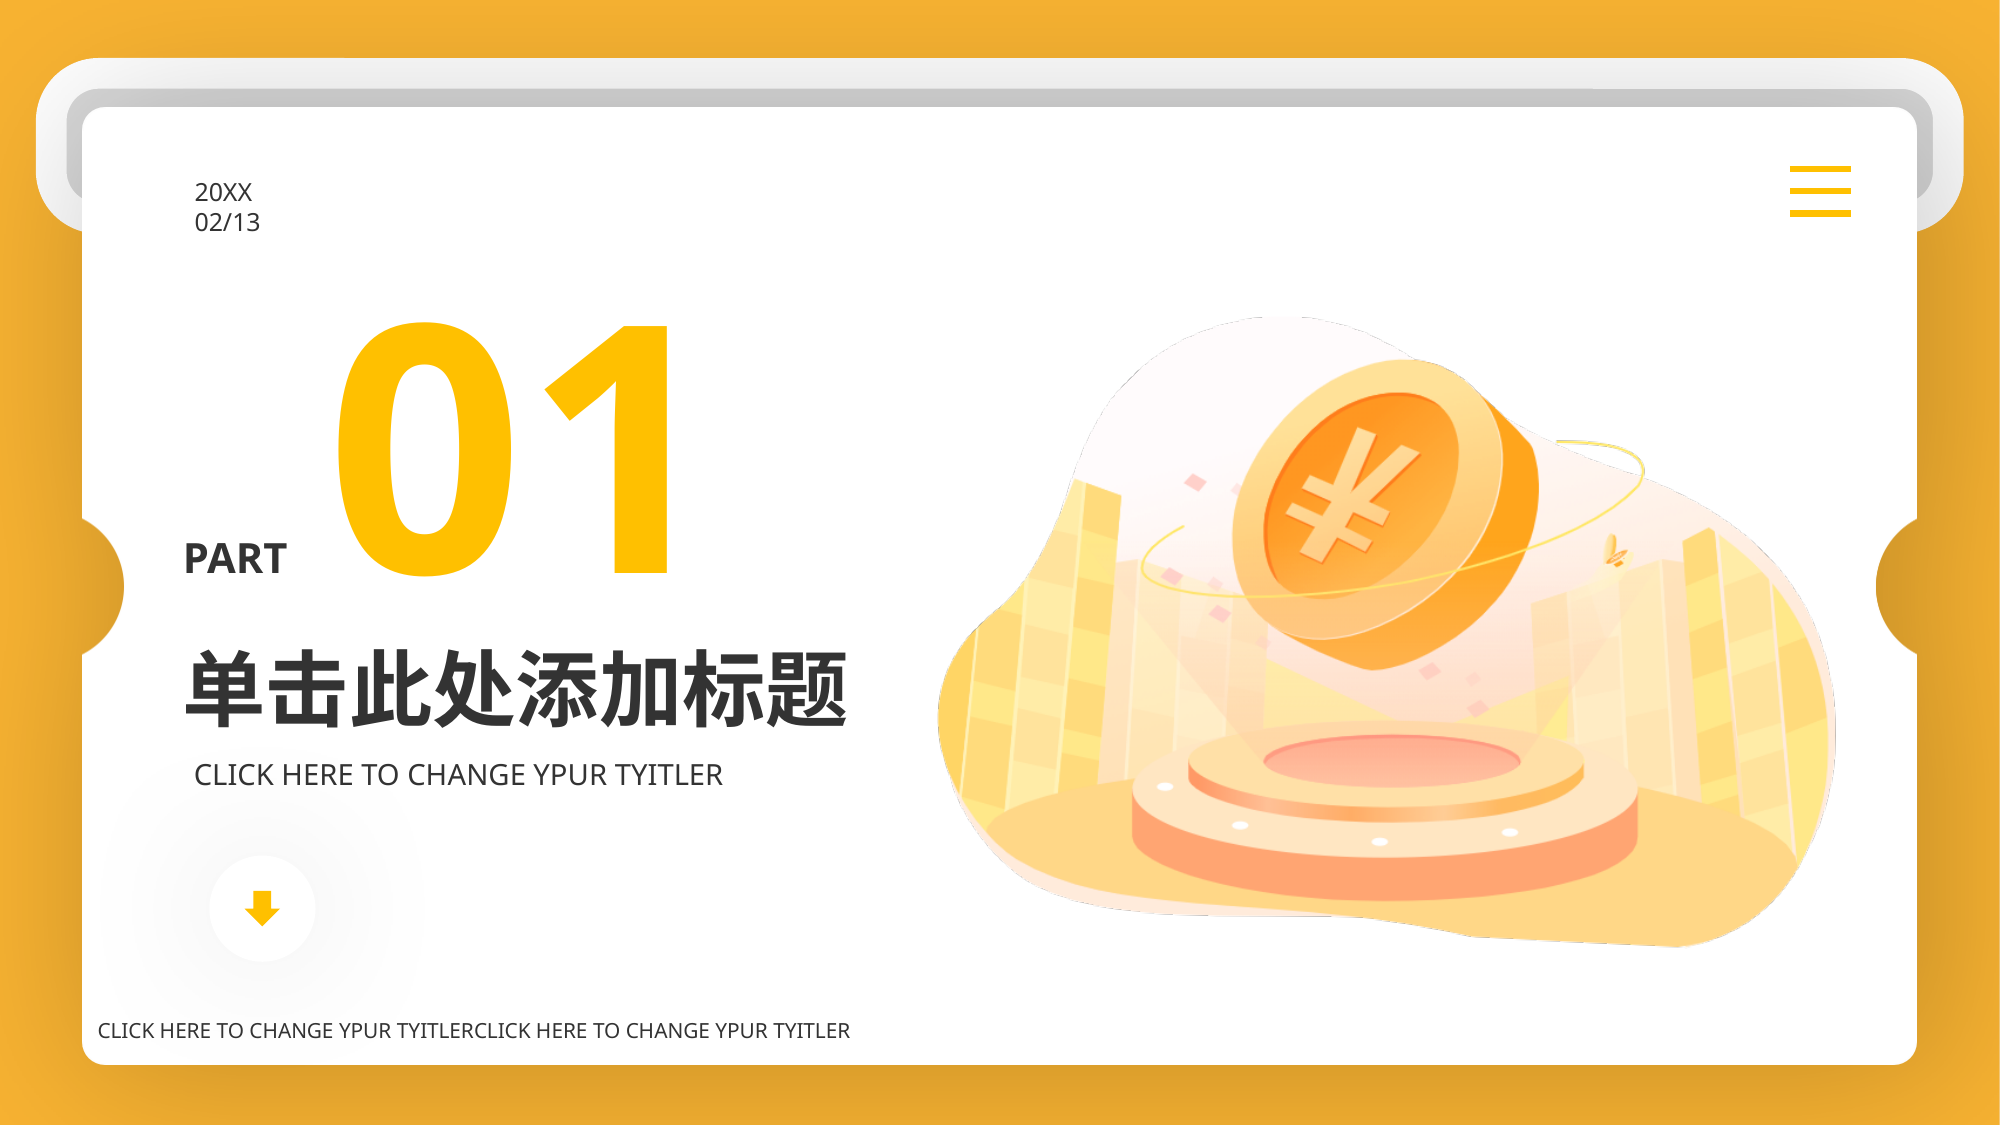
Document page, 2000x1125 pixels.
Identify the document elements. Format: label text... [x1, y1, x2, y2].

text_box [209, 855, 316, 962]
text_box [1789, 169, 1851, 214]
picture [82, 107, 1917, 1065]
text_box CLICK HERE TO CHANGE YPUR TYITLERCLICK HERE TO CHANGE YPUR TYITLER [83, 1065, 1917, 1076]
